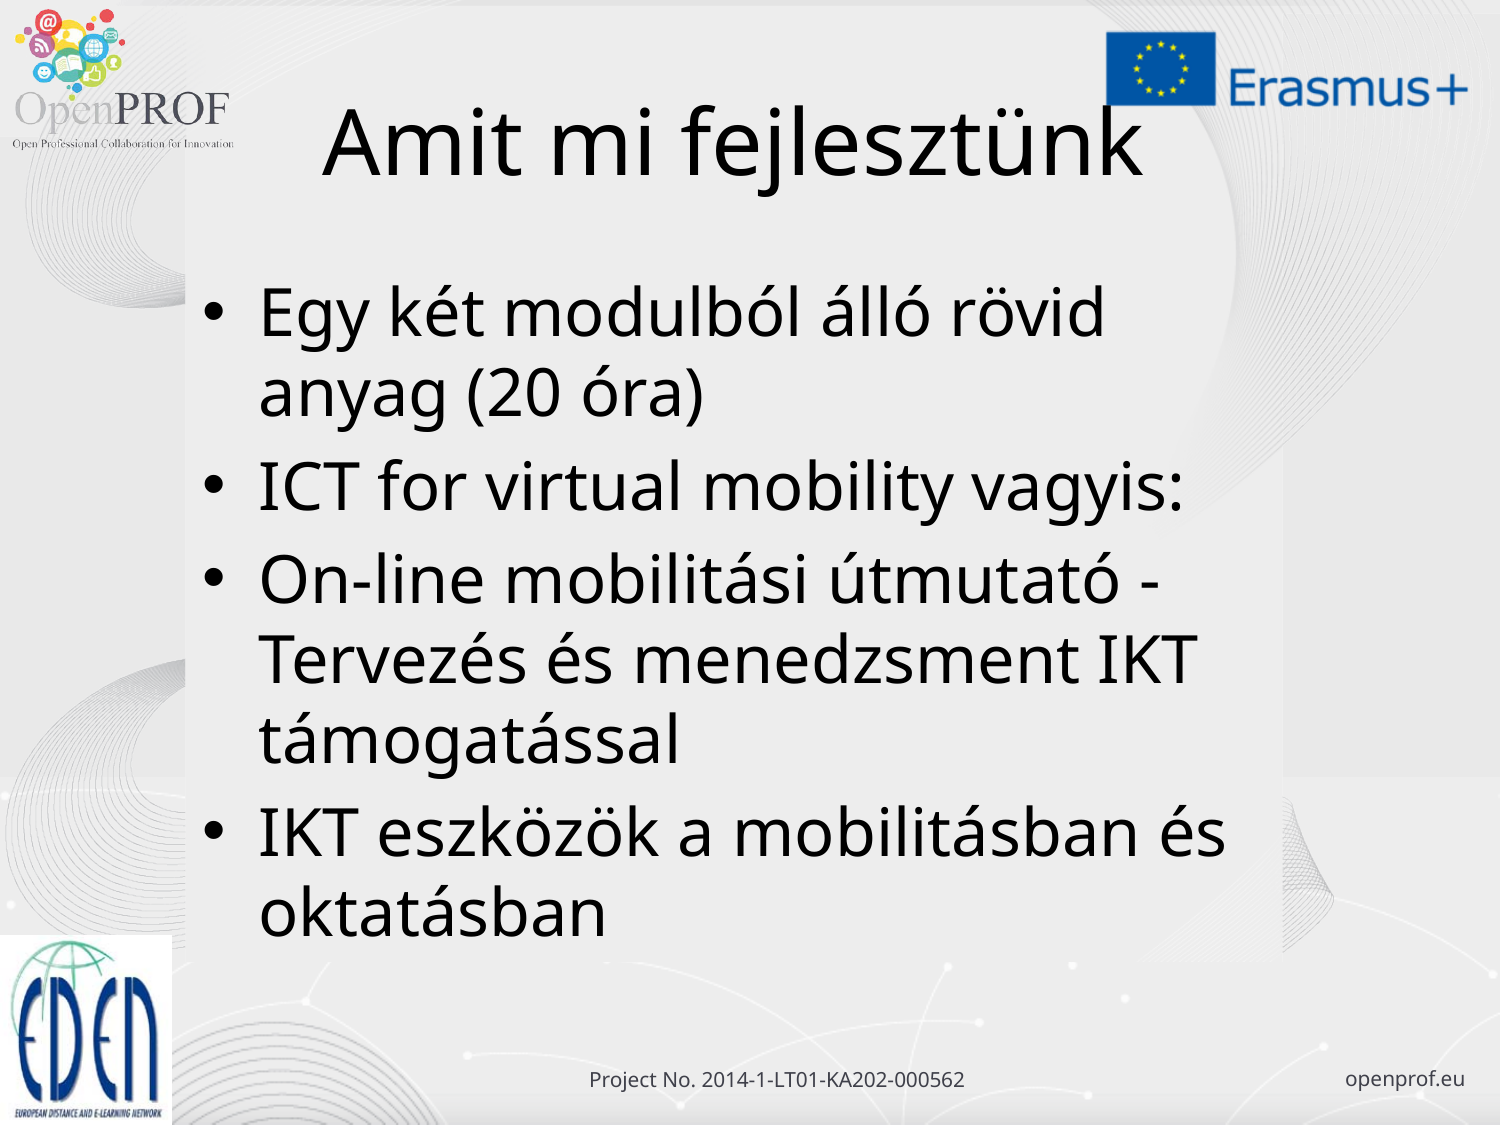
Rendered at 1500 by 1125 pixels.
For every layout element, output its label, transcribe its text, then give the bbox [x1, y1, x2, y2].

title Amit mi fejlesztünk [186, 44, 1282, 233]
picture [0, 0, 1500, 1125]
list Egy két modulból álló rövid anyag (20 óra) ICT for virtual mobility vagyis: On-line mobilitási útmutató - Tervezés és menedzsment IKT támogatással IKT eszközök a mobilitásban és oktatásban [186, 262, 1282, 978]
